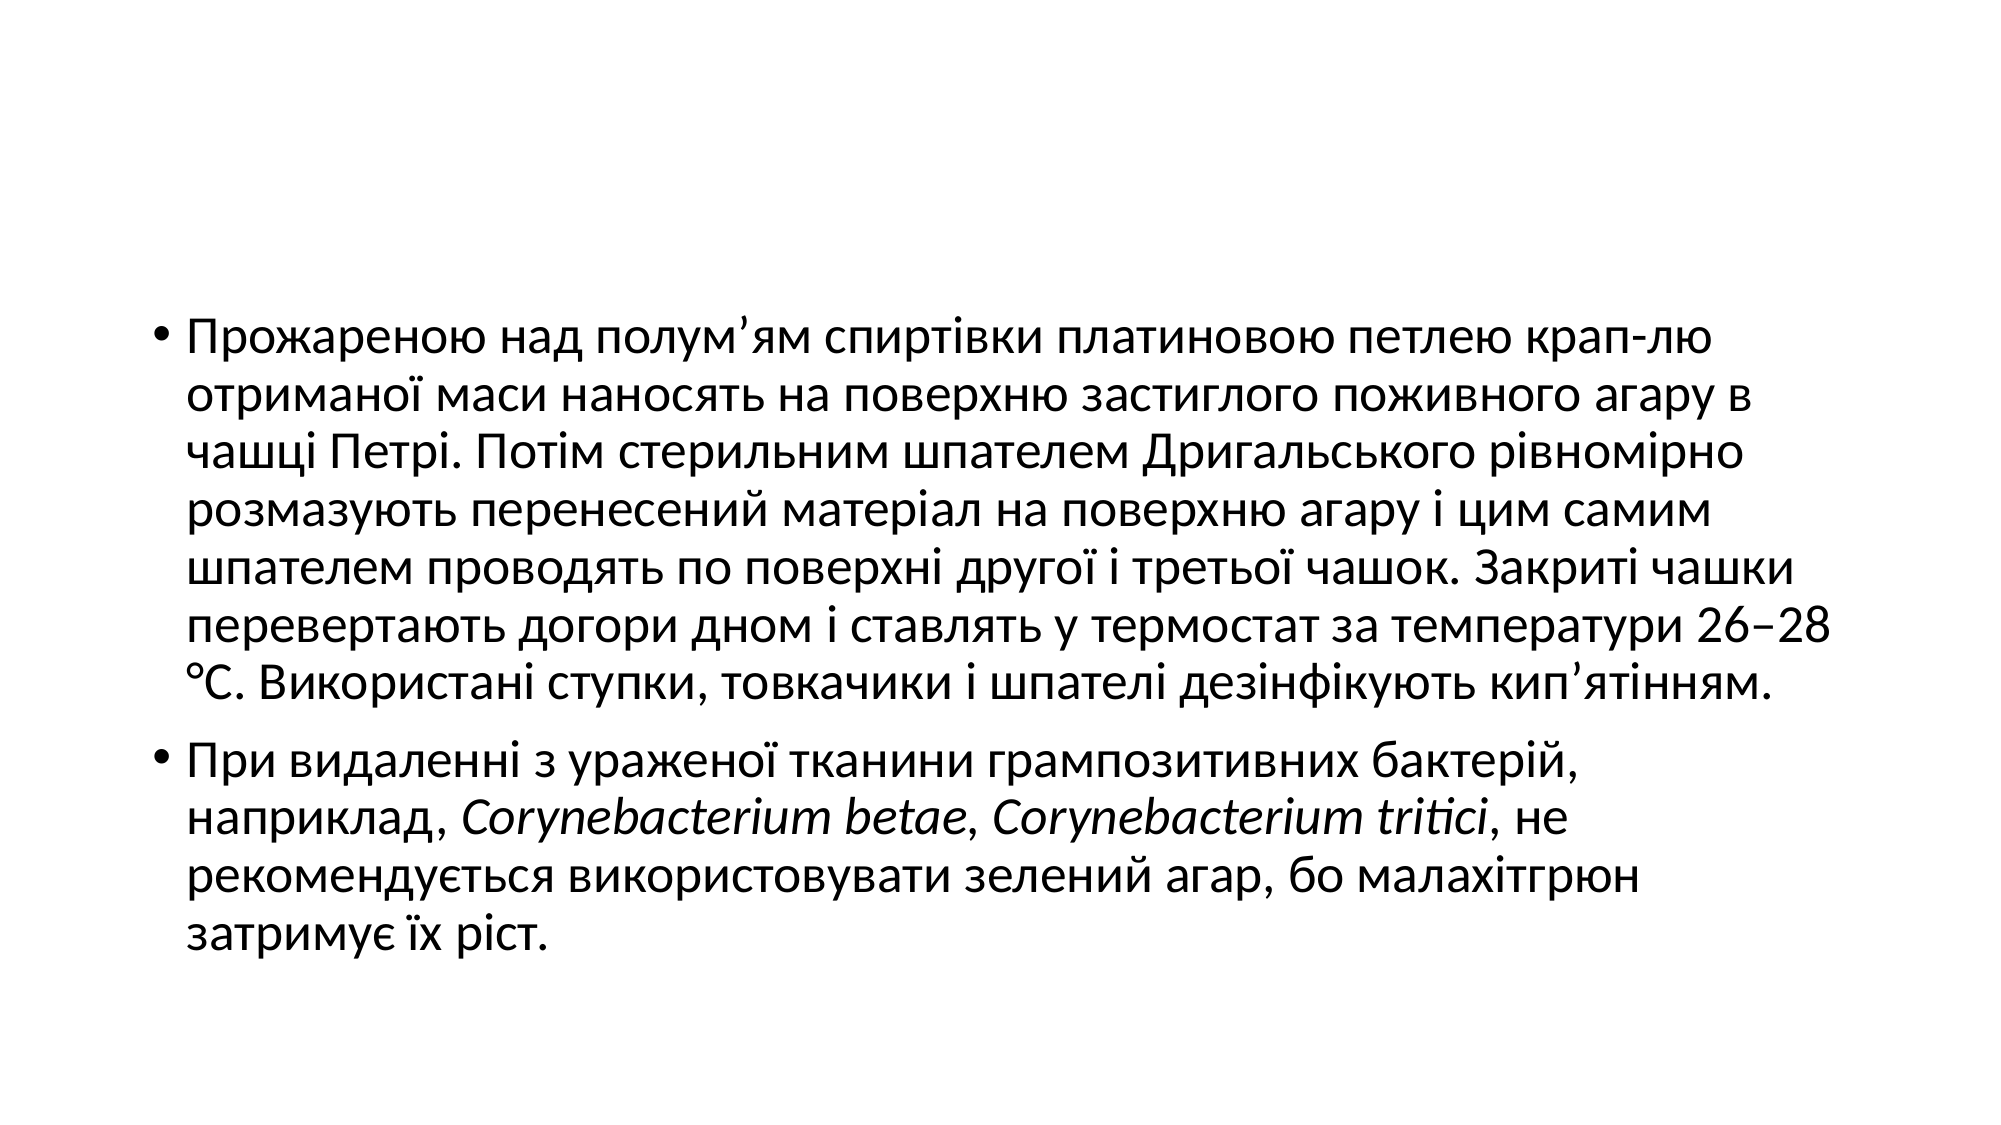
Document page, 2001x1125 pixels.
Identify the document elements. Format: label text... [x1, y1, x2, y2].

list Прожареною над полум’ям спиртівки платиновою петлею крап-лю отриманої маси наносять на поверхню застиглого поживного агару в чашці Петрі. Потім стерильним шпателем Дригальського рівномірно розмазують перенесений матеріал на поверхню агару і цим самим шпателем проводять по поверхні другої і третьої чашок. Закриті чашки перевертають догори дном і ставлять у термостат за температури 26–28 °С. Використані ступки, товкачики і шпателі дезінфікують кип’ятінням. При видаленні з ураженої тканини грампозитивних бактерій, наприклад, Corynebacterium betae, Corynebacterium tritici, не рекомендується використовувати зелений агар, бо малахітгрюн затримує їх ріст. [137, 299, 1863, 1014]
